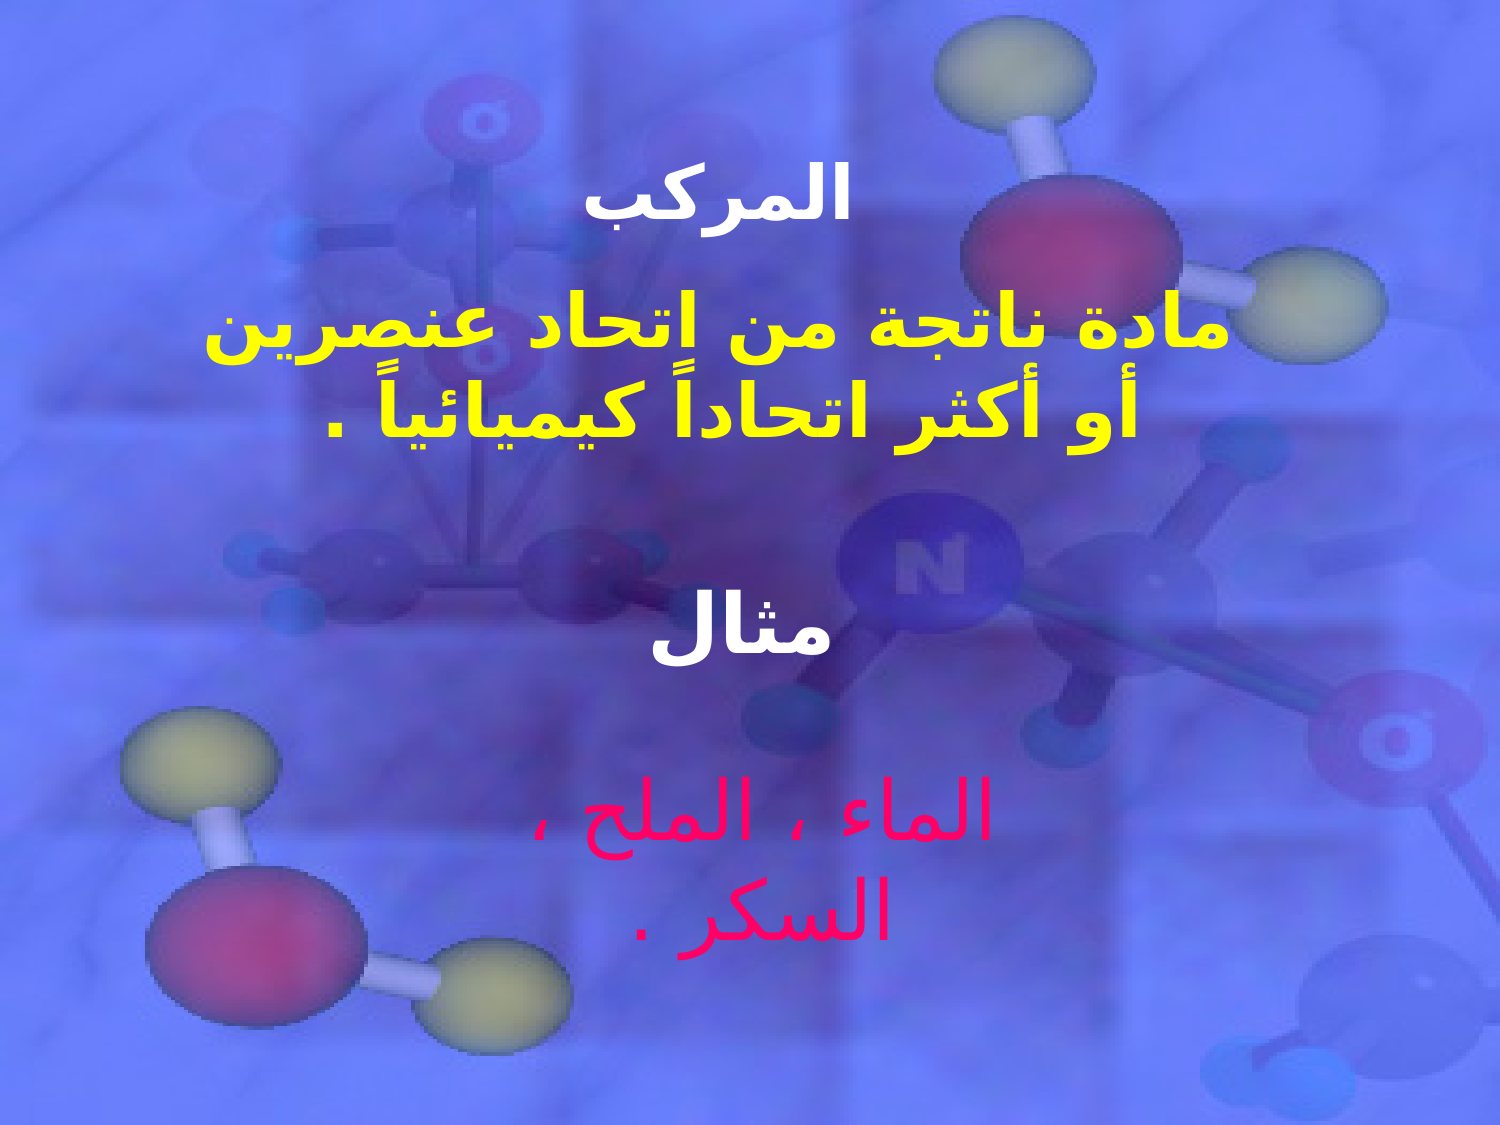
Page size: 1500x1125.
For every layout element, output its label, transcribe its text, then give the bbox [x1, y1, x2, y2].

text_box المركب مادة ناتجة من اتحاد عنصرين أو أكثر اتحاداً كيميائياً . [174, 137, 1263, 460]
text_box الماء ، الملح ، السكر . [424, 749, 1100, 965]
picture [0, 0, 1500, 1125]
text_box مثال [624, 562, 888, 678]
